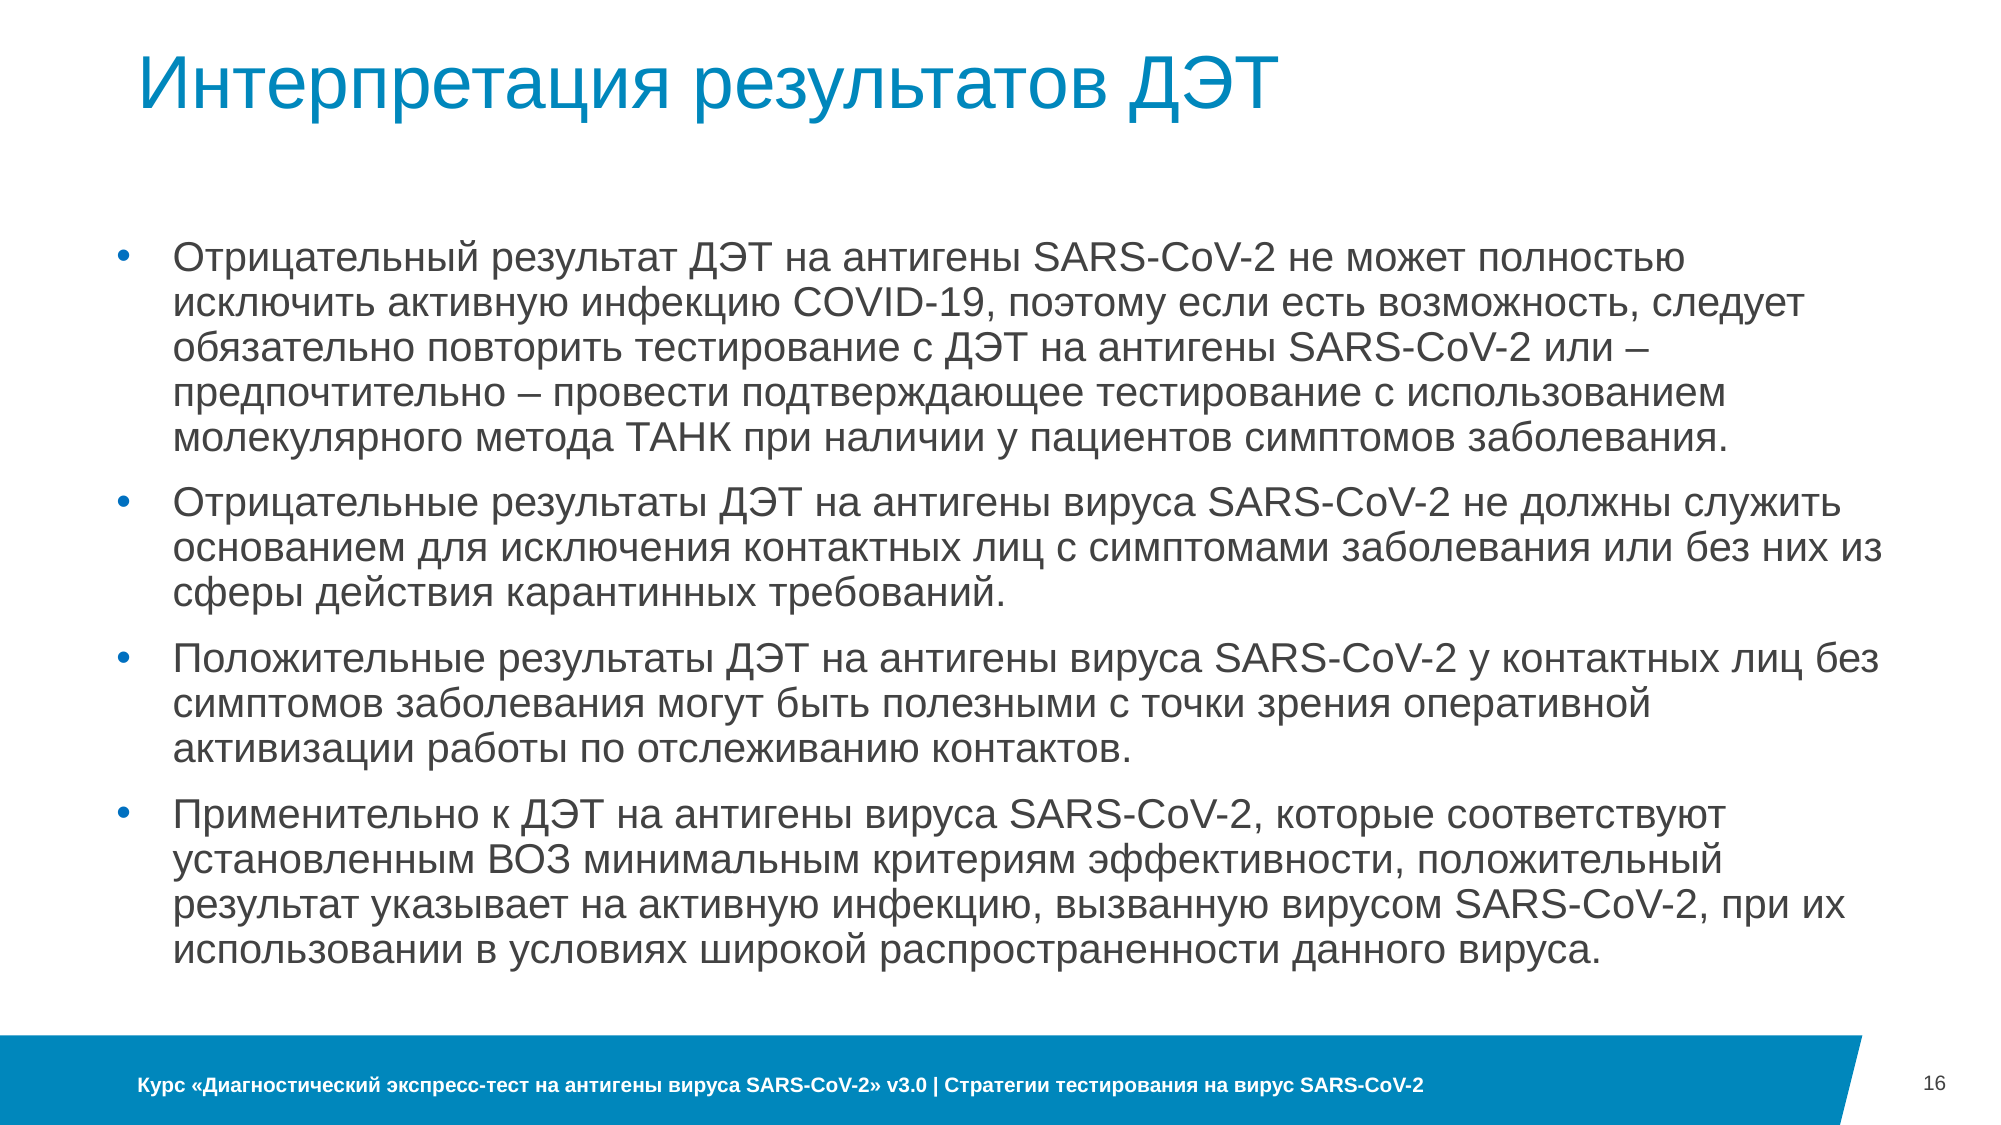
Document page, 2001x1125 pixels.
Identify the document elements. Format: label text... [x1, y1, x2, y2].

footer Курс «Диагностический экспресс-тест на антигены вируса SARS-CoV-2» v3.0 | Стратегии тестирования на вирус SARS-CoV-2 [137, 1042, 1478, 1125]
title Интерпретация результатов ДЭТ [137, 59, 1863, 156]
list Отрицательный результат ДЭТ на антигены SARS-CoV-2 не может полностью исключить активную инфекцию COVID-19, поэтому если есть возможность, следует обязательно повторить тестирование с ДЭТ на антигены SARS-CoV-2 или – предпочтительно – провести подтверждающее тестирование с использованием молекулярного метода ТАНК при наличии у пациентов симптомов заболевания. Отрицательные результаты ДЭТ на антигены вируса SARS-CoV-2 не должны служить основанием для исключения контактных лиц с симптомами заболевания или без них из сферы действия карантинных требований. Положительные результаты ДЭТ на антигены вируса SARS-CoV-2 у контактных лиц без симптомов заболевания могут быть полезными с точки зрения оперативной активизации работы по отслеживанию контактов. Применительно к ДЭТ на антигены вируса SARS-CoV-2, которые соответствуют установленным ВОЗ минимальным критериям эффективности, положительный результат указывает на активную инфекцию, вызванную вирусом SARS-CoV-2, при их использовании в условиях широкой распространенности данного вируса. [101, 156, 1902, 984]
slide_number 16 [1862, 1035, 1947, 1125]
